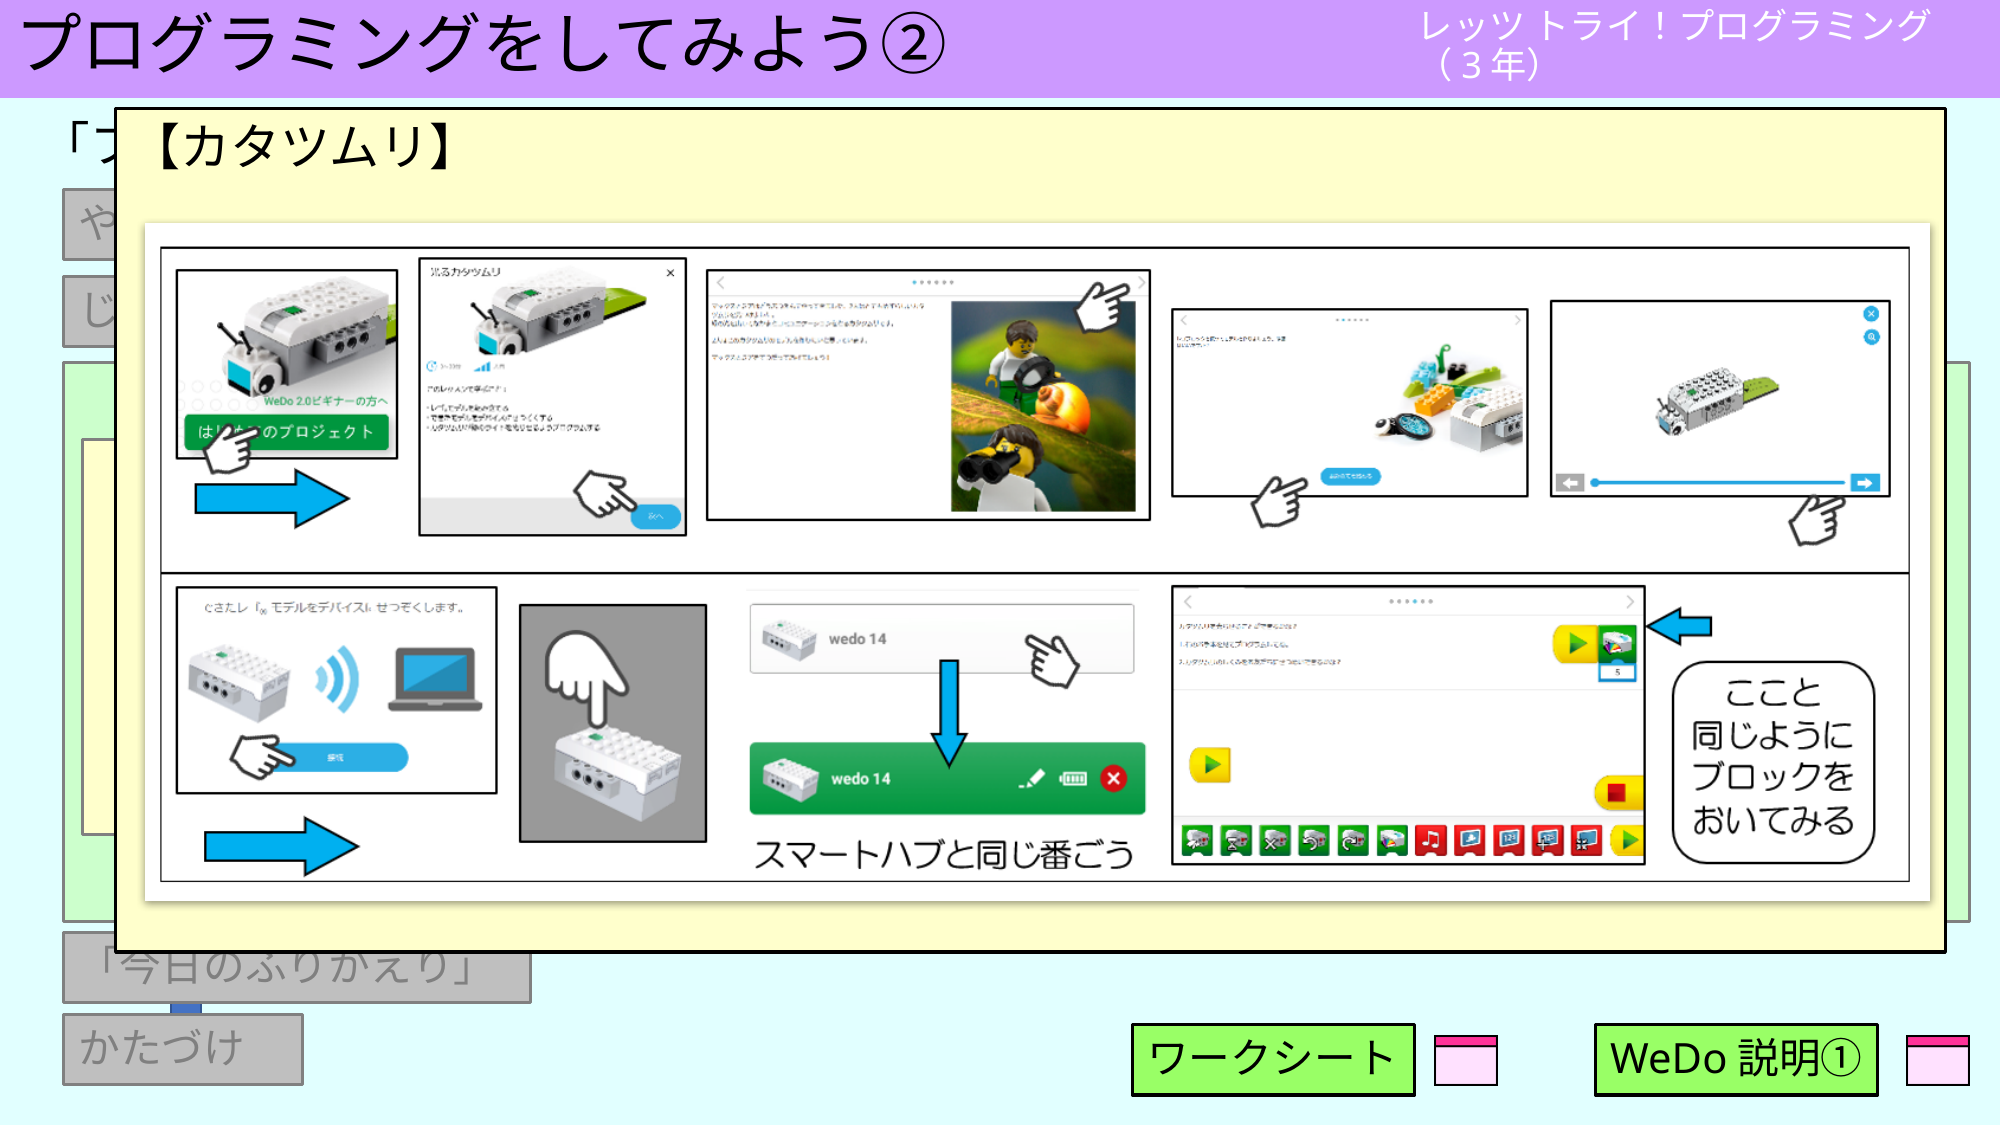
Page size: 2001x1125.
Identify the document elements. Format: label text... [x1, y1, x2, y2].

text_box 【カタツムリ】 [115, 108, 1946, 953]
picture [1906, 1035, 1970, 1086]
picture [1434, 1035, 1498, 1086]
text_box [170, 1003, 202, 1014]
picture [145, 223, 1930, 901]
text_box 「今日のふりかえり」 [63, 932, 531, 1003]
text_box じゅんび [63, 276, 115, 347]
text_box かたづけ [63, 1014, 303, 1085]
text_box WeDo説明① [1595, 1024, 1878, 1095]
title プログラミングをしてみよう② [0, 0, 1285, 94]
text_box やくわりぶんたん [63, 189, 115, 260]
text_box 「プログラミング学しゅうのすすめ方を知ろう」 [26, 113, 115, 185]
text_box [82, 439, 145, 835]
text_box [1392, 901, 1885, 915]
text_box プロジェクトをおこなう [63, 362, 115, 922]
text_box ワークシート [1132, 1024, 1415, 1095]
text_box プロジェクトをおこなう [1946, 362, 1970, 922]
